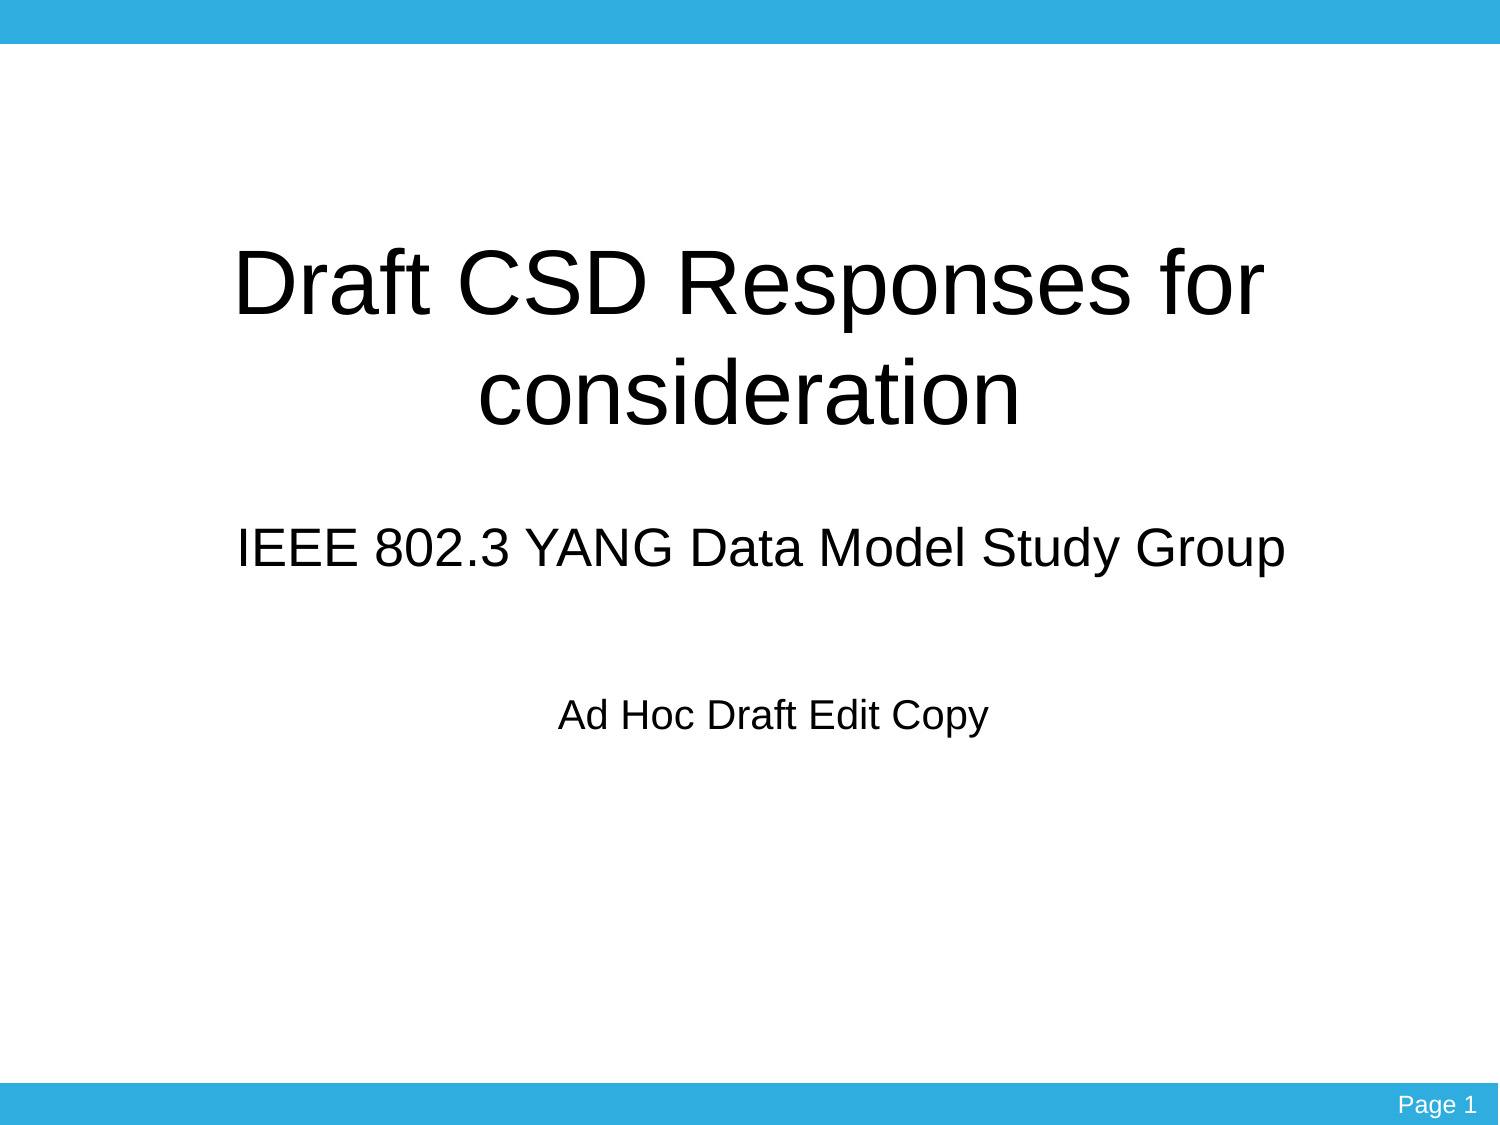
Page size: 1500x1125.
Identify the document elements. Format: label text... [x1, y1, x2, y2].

title Draft CSD Responses for consideration [112, 216, 1388, 458]
subtitle IEEE 802.3 YANG Data Model Study Group [159, 504, 1365, 793]
text_box Ad Hoc Draft Edit Copy [301, 680, 1247, 796]
